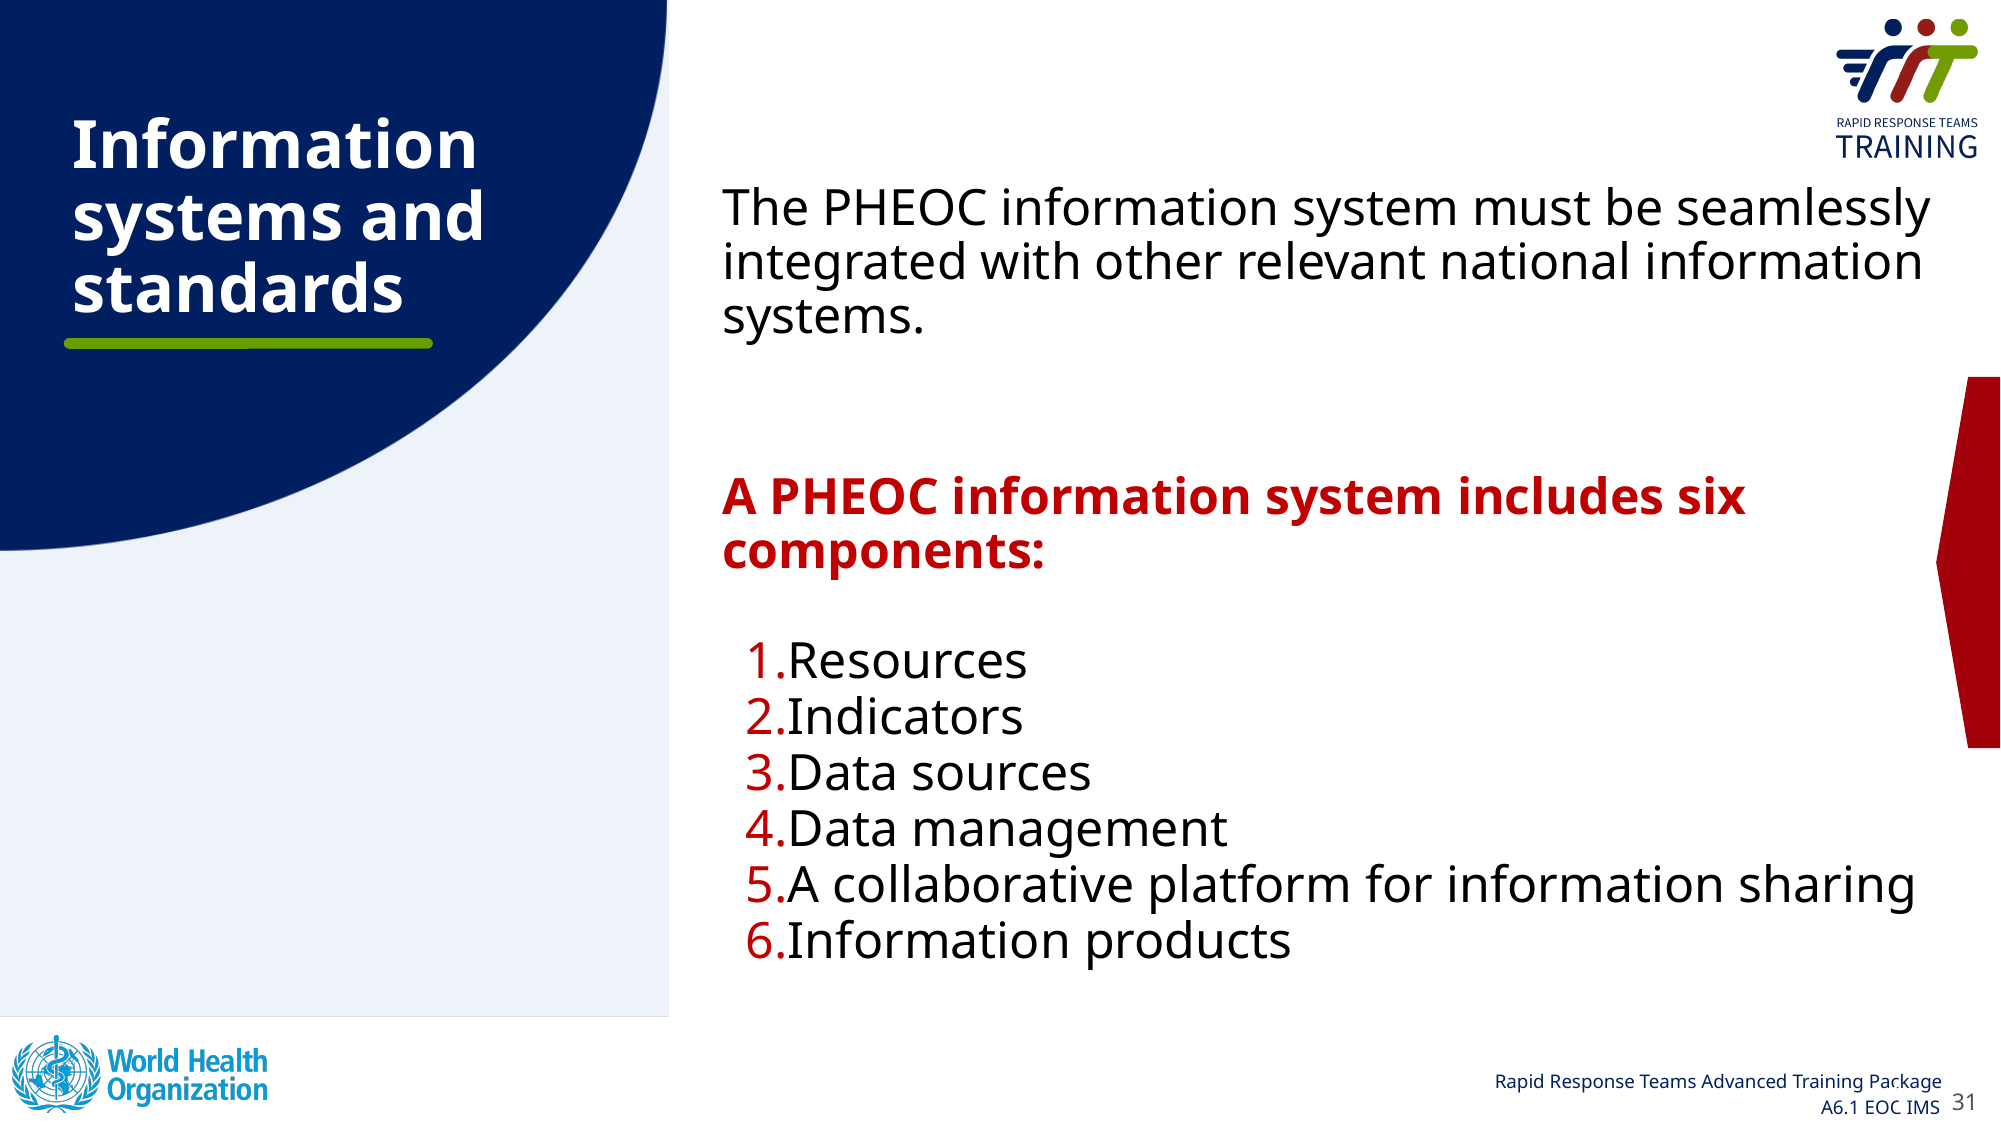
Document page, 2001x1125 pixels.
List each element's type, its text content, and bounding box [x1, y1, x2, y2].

picture [1835, 19, 1978, 167]
text_box [63, 338, 433, 349]
picture [0, 0, 669, 1018]
picture [58, 1050, 64, 1058]
picture [12, 1035, 267, 1113]
list The PHEOC information system must be seamlessly integrated with other relevant national information systems. A PHEOC information system includes six components: Resources Indicators Data sources Data management A collaborative platform for information sharing Information products [714, 174, 1951, 993]
picture [12, 1083, 48, 1113]
title Information systems and standards [64, 89, 601, 350]
slide_number 31 [1882, 1037, 1930, 1092]
